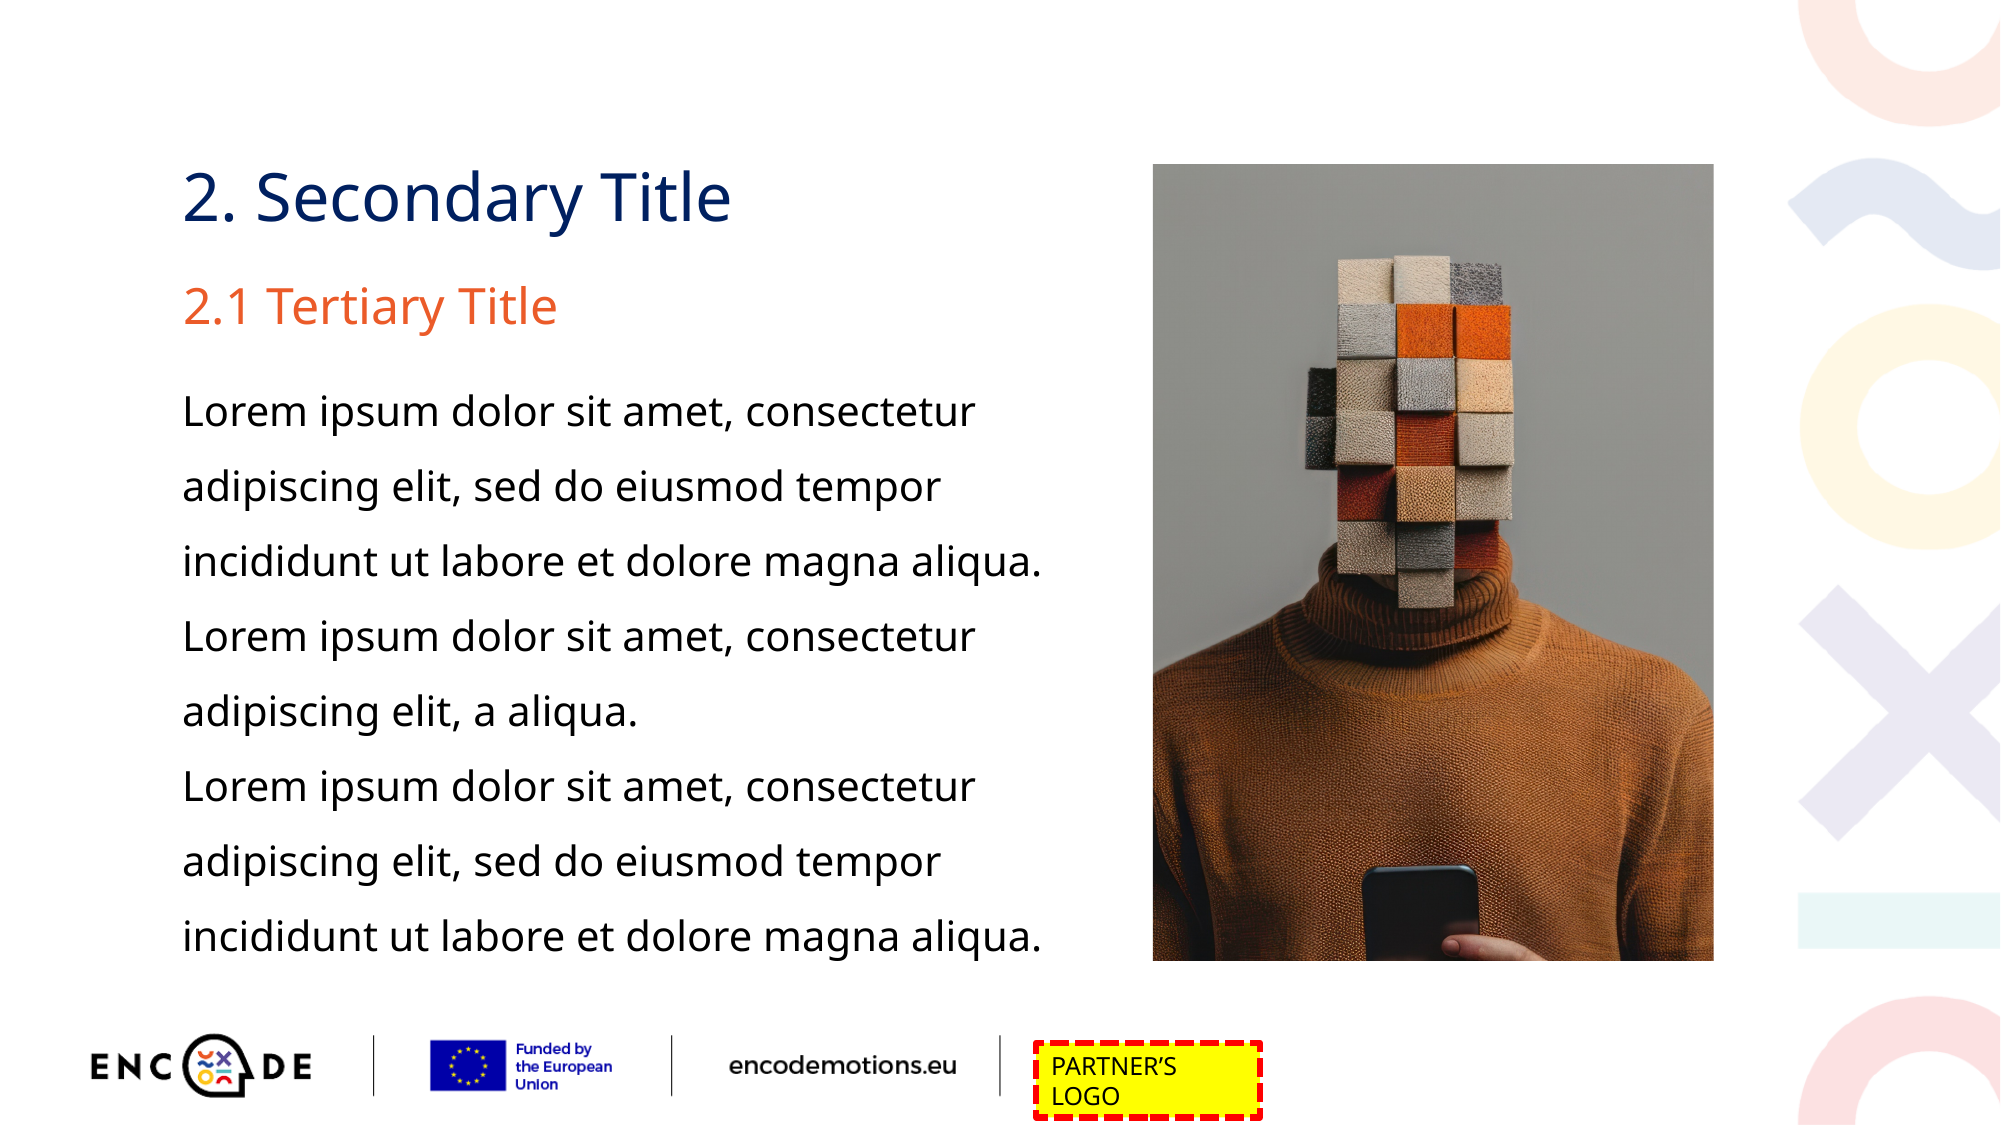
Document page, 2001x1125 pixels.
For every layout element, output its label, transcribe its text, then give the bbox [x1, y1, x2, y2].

text_box 2. Secondary Title [167, 147, 848, 243]
picture [0, 0, 2001, 1125]
text_box Lorem ipsum dolor sit amet, consectetur adipiscing elit, sed do eiusmod tempor incididunt ut labore et dolore magna aliqua. Lorem ipsum dolor sit amet, consectetur adipiscing elit, a aliqua. Lorem ipsum dolor sit amet, consectetur adipiscing elit, sed do eiusmod tempor incididunt ut labore et dolore magna aliqua. [167, 352, 1136, 968]
text_box PARTNER’S LOGO [1036, 1042, 1260, 1118]
text_box 2.1 Tertiary Title [168, 267, 701, 342]
